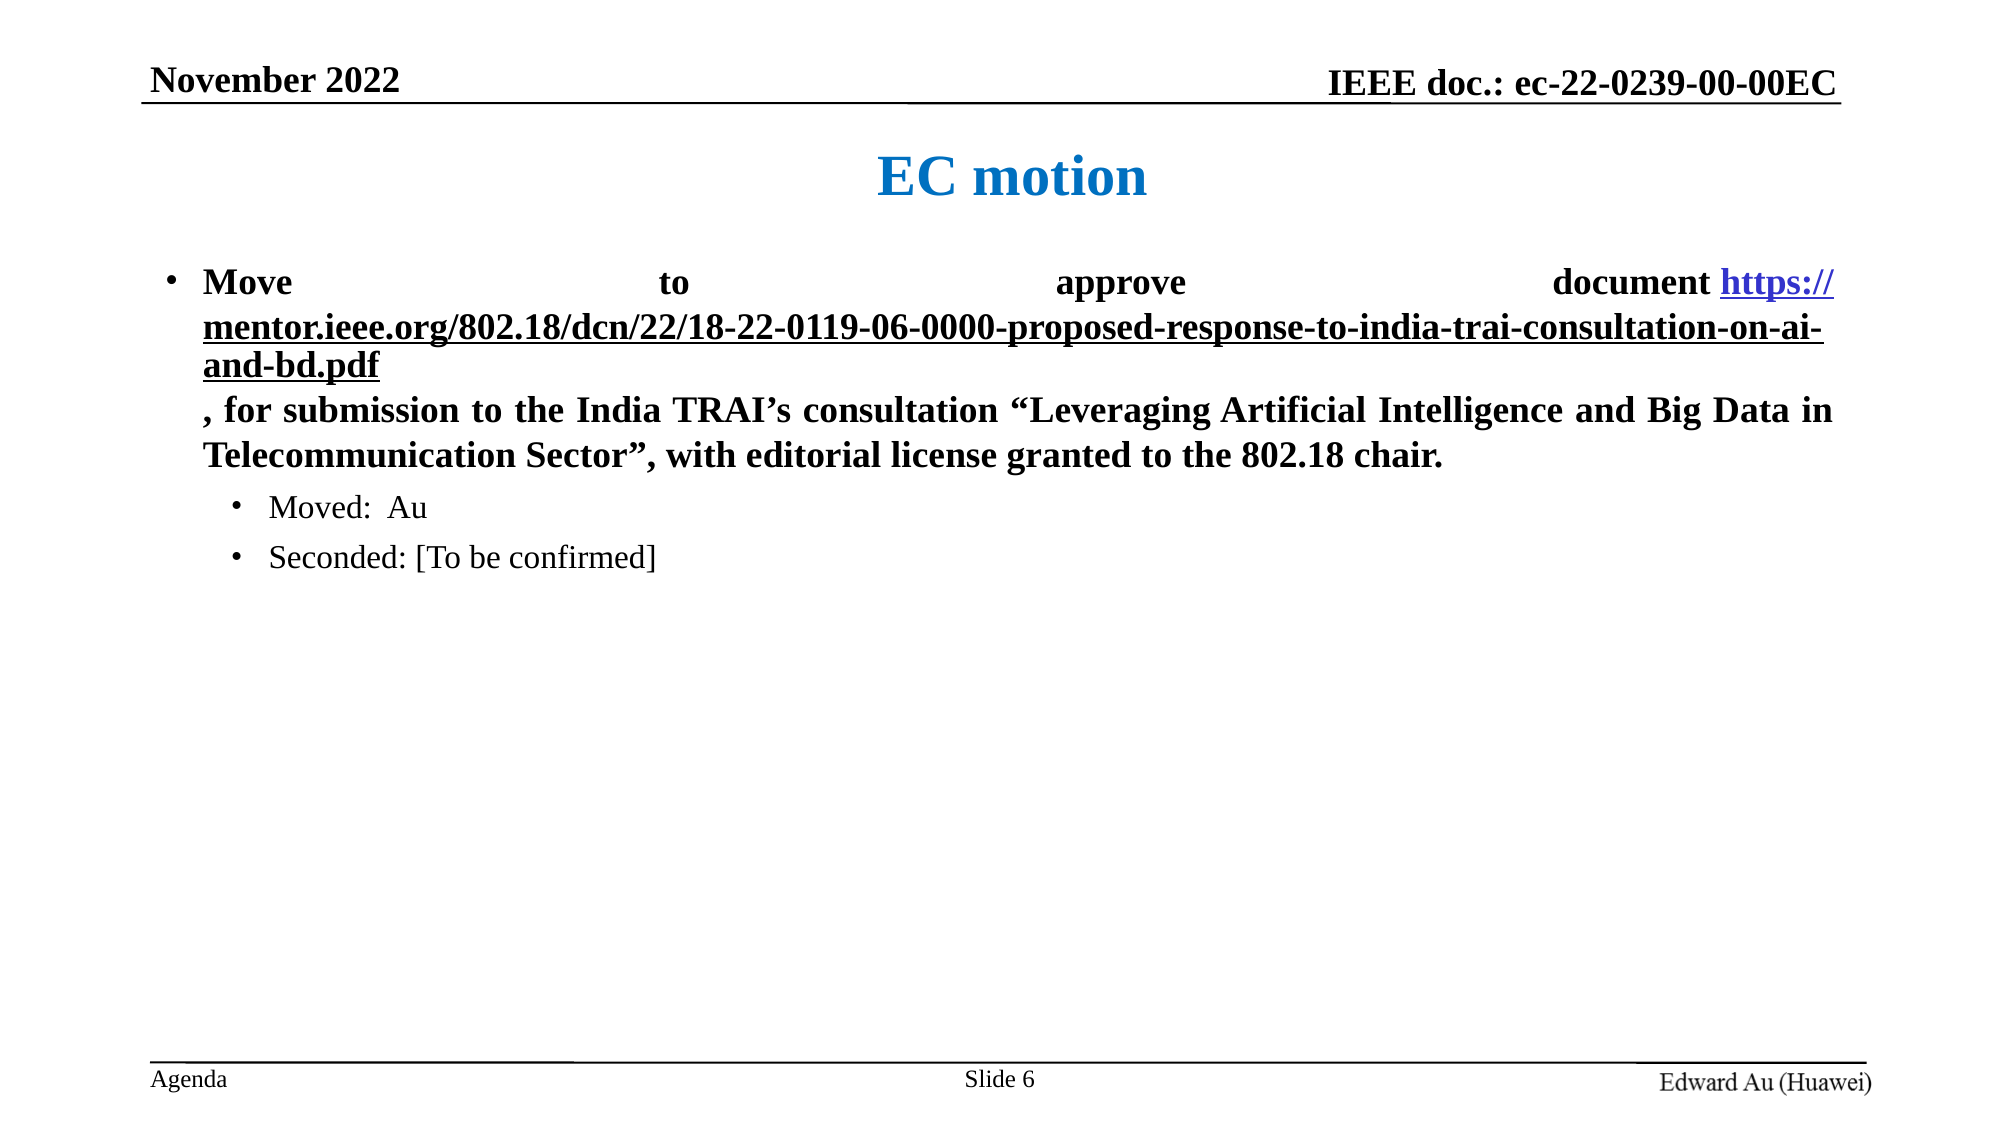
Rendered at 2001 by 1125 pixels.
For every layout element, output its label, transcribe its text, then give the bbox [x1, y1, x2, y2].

picture [1174, 1058, 1887, 1113]
list Move to approve document https://mentor.ieee.org/802.18/dcn/22/18-22-0119-06-0000-proposed-response-to-india-trai-consultation-on-ai-and-bd.pdf, for submission to the India TRAI’s consultation “Leveraging Artificial Intelligence and Big Data in Telecommunication Sector”, with editorial license granted to the 802.18 chair. Moved: Au Seconded: [To be confirmed] [149, 249, 1869, 925]
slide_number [149, 54, 651, 101]
slide_number Slide 6 [933, 1061, 1067, 1123]
title EC motion [162, 99, 1864, 246]
